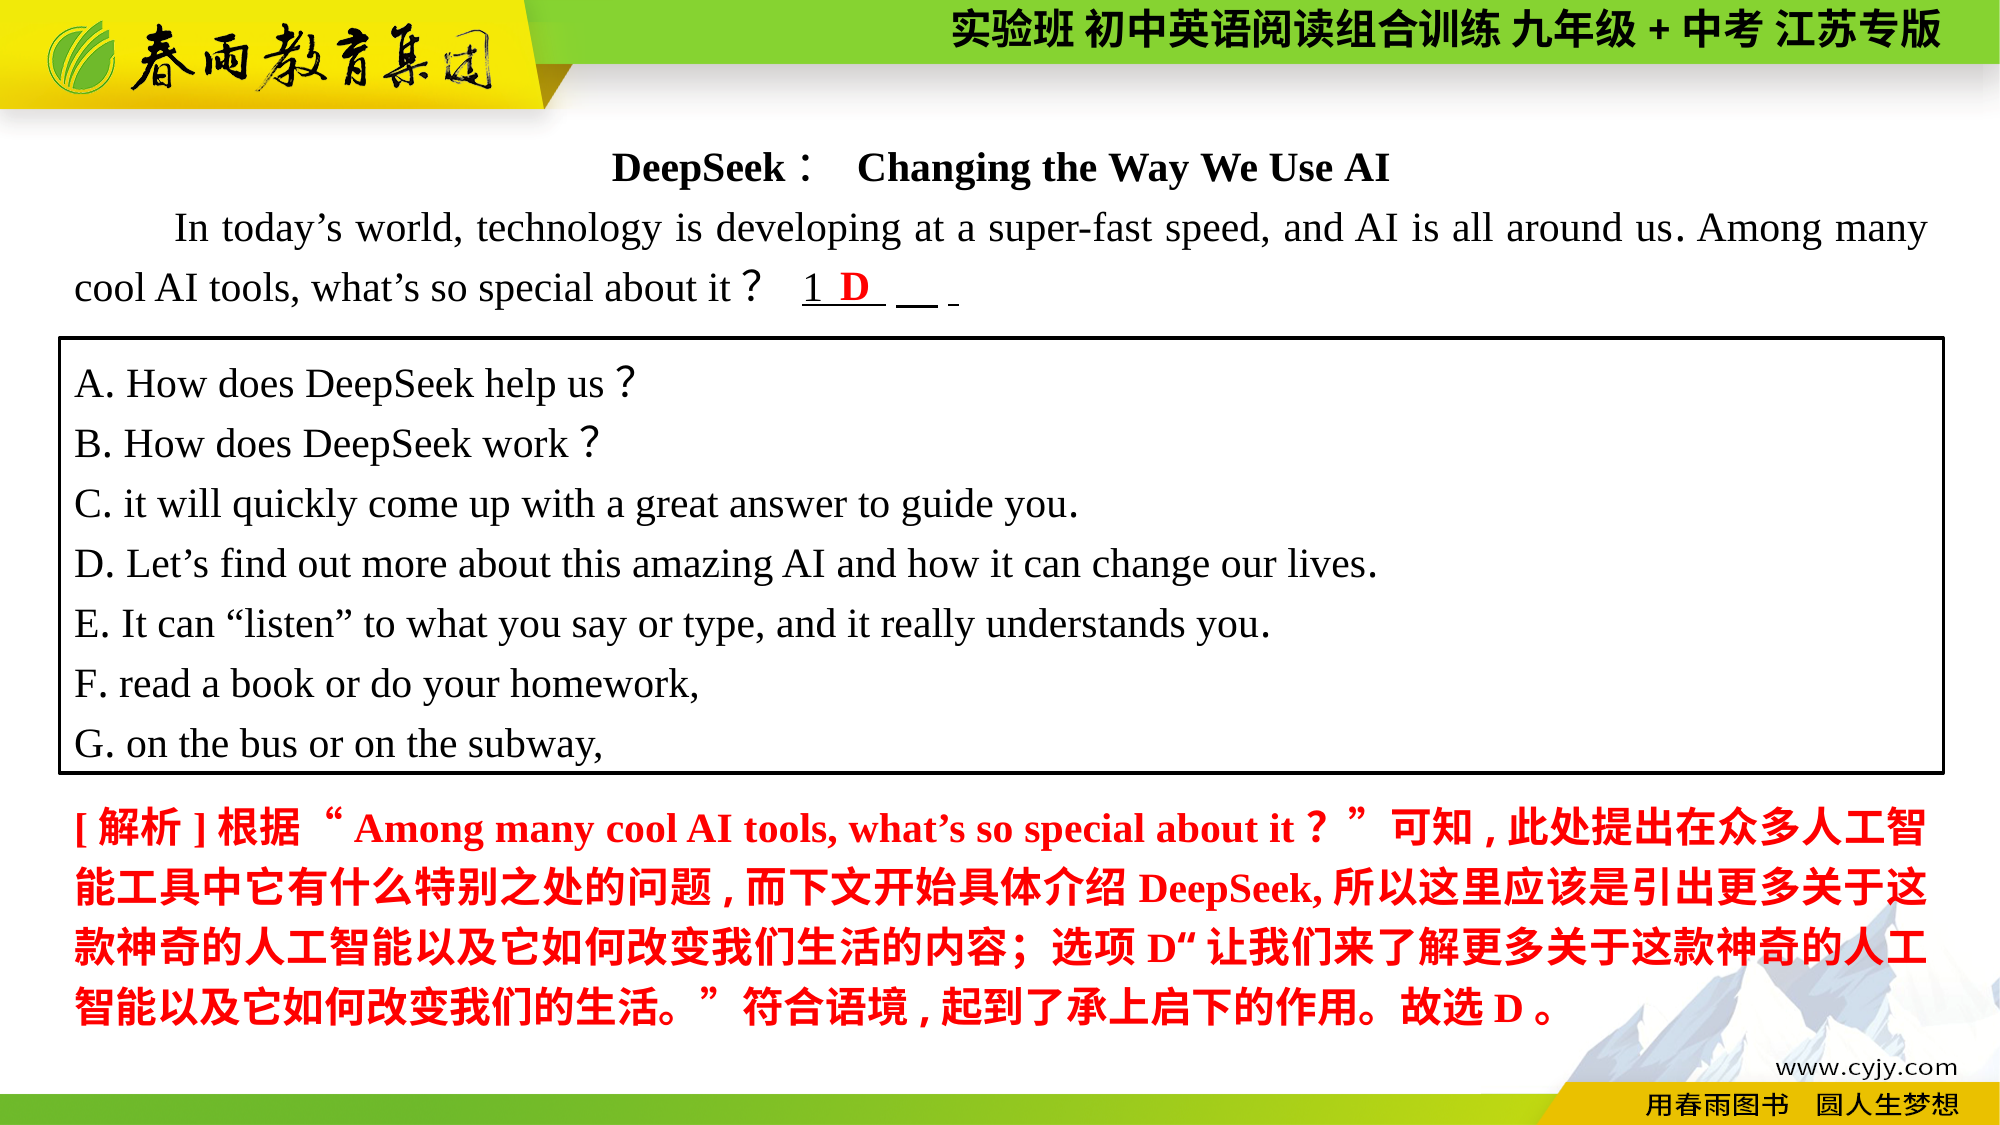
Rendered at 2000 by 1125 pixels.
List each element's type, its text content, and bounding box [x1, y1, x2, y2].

text_box D [825, 241, 886, 317]
picture [0, 0, 2000, 1125]
text_box [解析]根据“Among many cool AI tools, what’s so special about it？”可知,此处提出在众多人工智能工具中它有什么特别之处的问题,而下文开始具体介绍DeepSeek,所以这里应该是引出更多关于这款神奇的人工智能以及它如何改变我们生活的内容；选项D“让我们来了解更多关于这款神奇的人工智能以及它如何改变我们的生活。”符合语境,起到了承上启下的作用。故选D。 [59, 783, 1944, 1039]
text_box A. How does DeepSeek help us？ B. How does DeepSeek work？ C. it will quickly come up with a great answer to guide you. D. Let’s find out more about this amazing AI and how it can change our lives. E. It can “listen” to what you say or type, and it really understands you. F. read a book or do your homework, G. on the bus or on the subway, [59, 338, 1944, 773]
list DeepSeek： Changing the Way We Use AI In today’s world, technology is developing at a super-fast speed, and AI is all around us. Among many cool AI tools, what’s so special about it？ 1 . [59, 122, 1944, 320]
